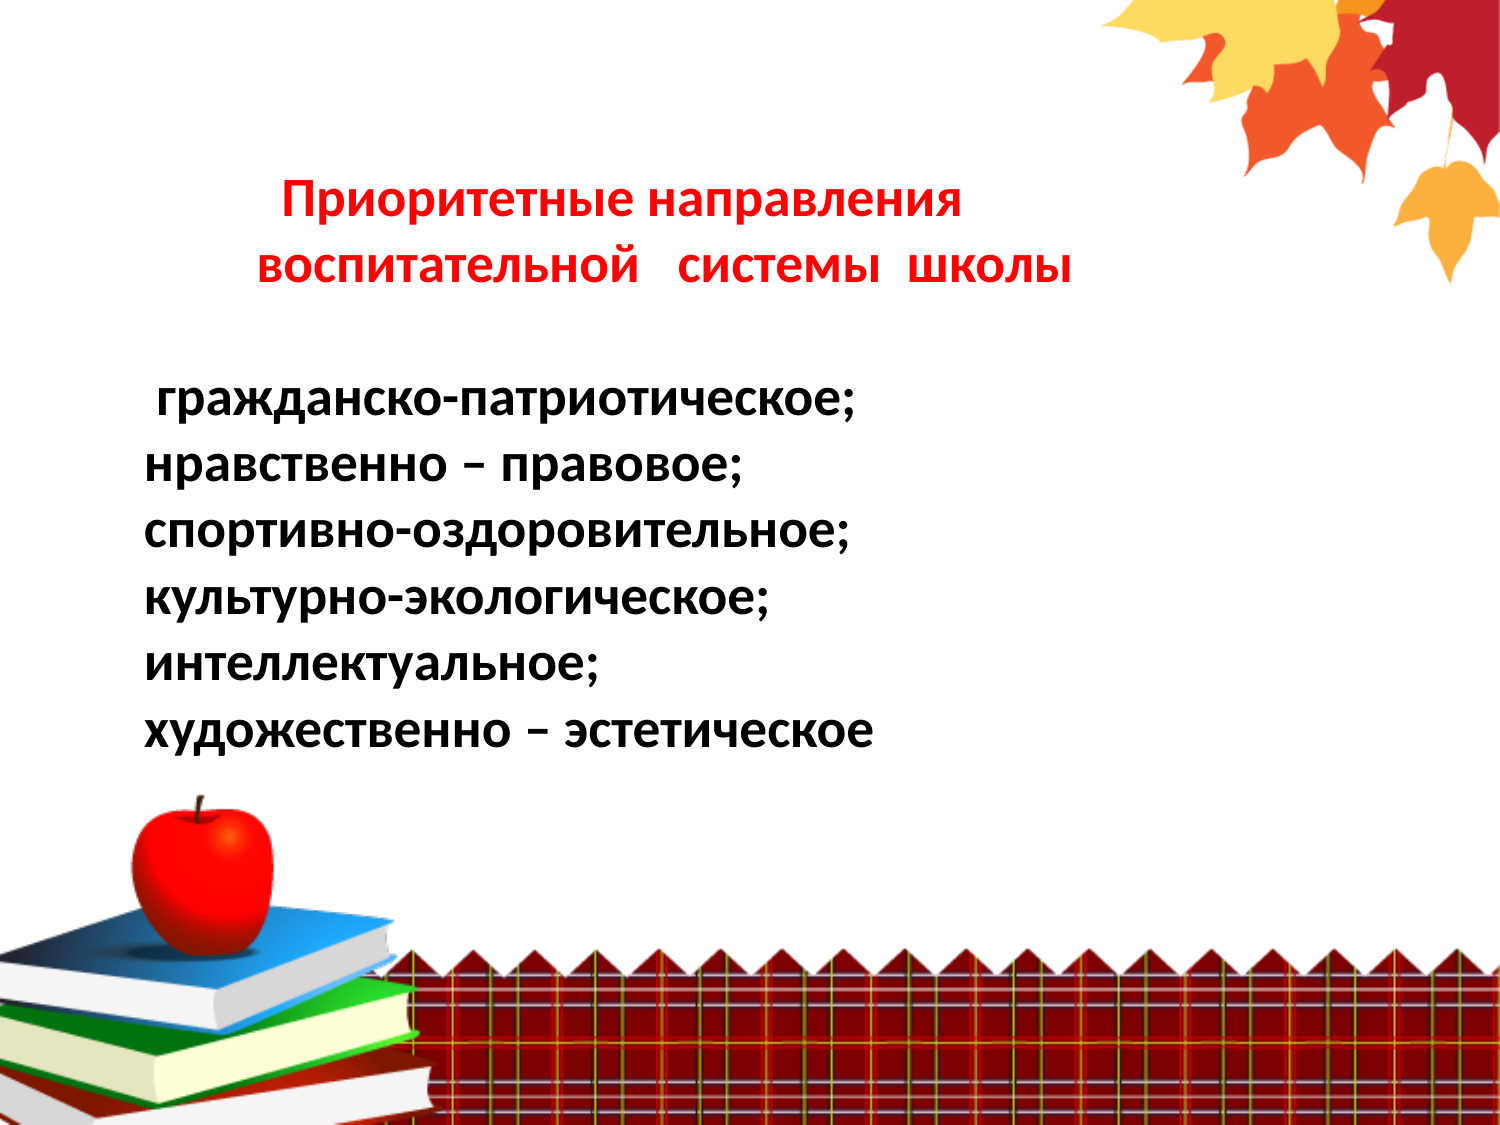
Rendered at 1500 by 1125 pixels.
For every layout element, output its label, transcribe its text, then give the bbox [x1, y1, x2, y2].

title Приоритетные направления воспитательной системы школы гражданско-патриотическое; нравственно – правовое; спортивно-оздоровительное; культурно-экологическое; интеллектуальное; художественно – эстетическое [128, 152, 1313, 832]
picture [0, 0, 1500, 1125]
